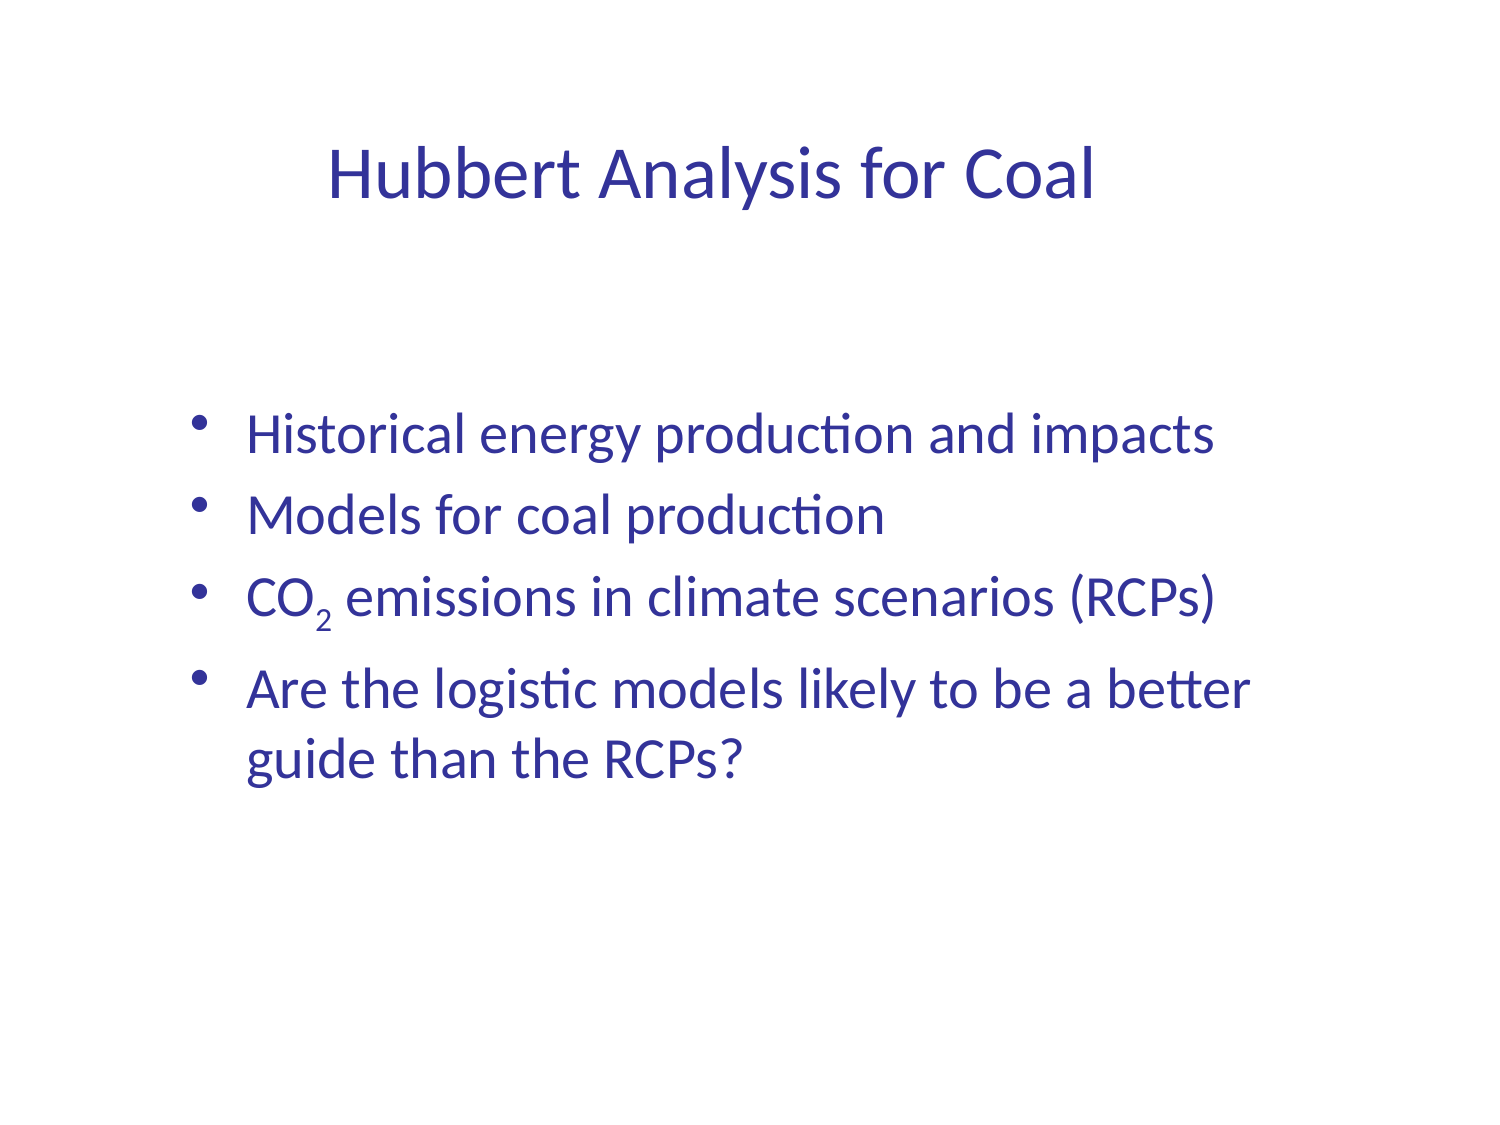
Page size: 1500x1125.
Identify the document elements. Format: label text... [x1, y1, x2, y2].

list Historical energy production and impacts Models for coal production CO2 emissions in climate scenarios (RCPs) Are the logistic models likely to be a better guide than the RCPs? [174, 387, 1375, 813]
title Hubbert Analysis for Coal [37, 75, 1388, 263]
